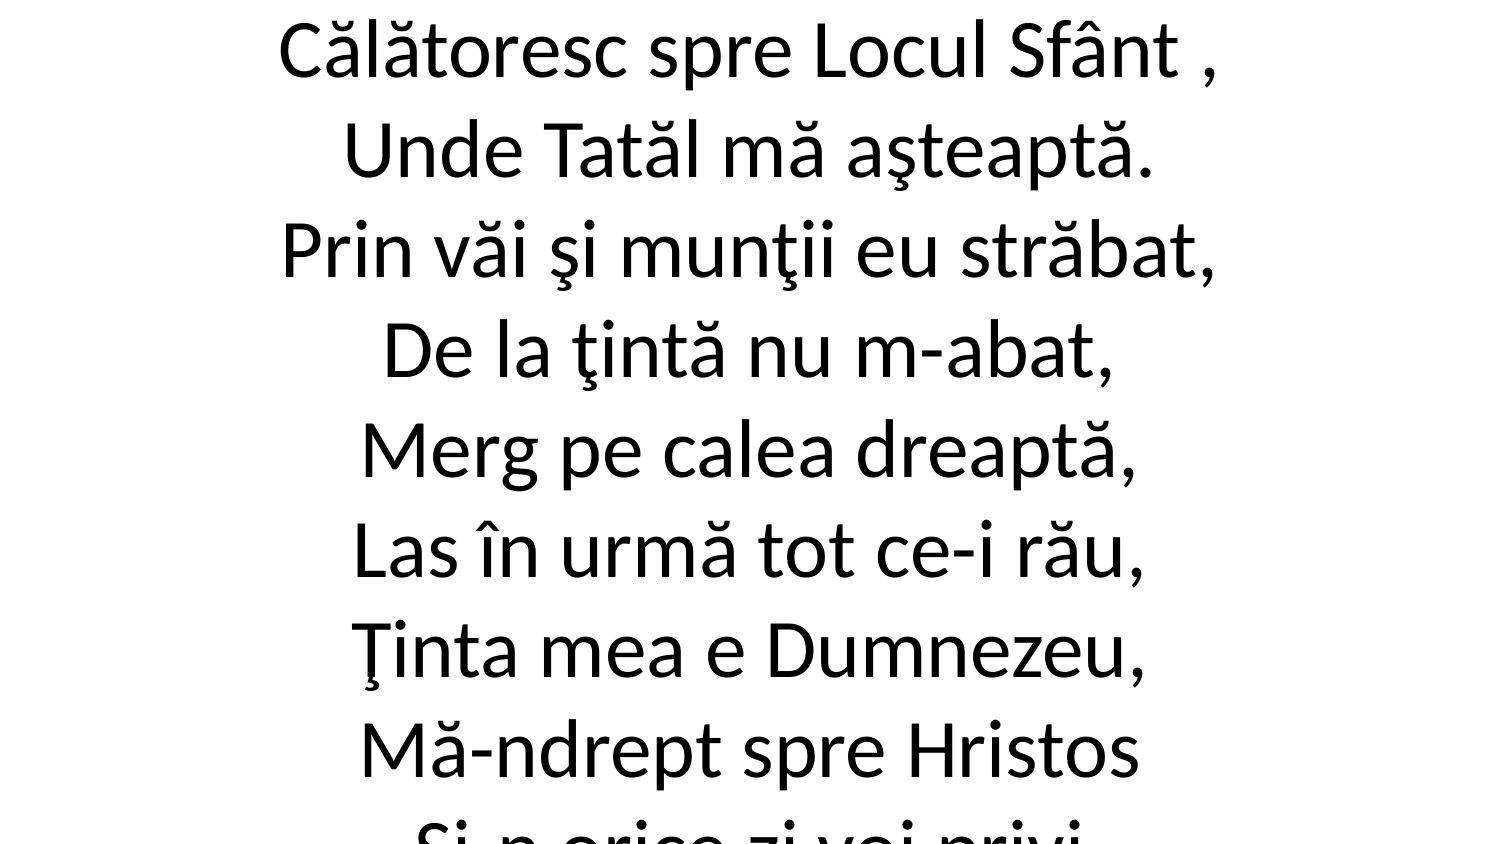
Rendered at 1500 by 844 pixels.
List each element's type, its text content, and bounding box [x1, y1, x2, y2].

text_box 1. Sunt călător pe-acest pământ, Călătoresc spre Locul Sfânt , Unde Tatăl mă aşteaptă. Prin văi şi munţii eu străbat, De la ţintă nu m-abat, Merg pe calea dreaptă, Las în urmă tot ce-i rău, Ţinta mea e Dumnezeu, Mă-ndrept spre Hristos Şi-n orice zi voi privi Spre cerul luminos. [188, 0, 1312, 844]
